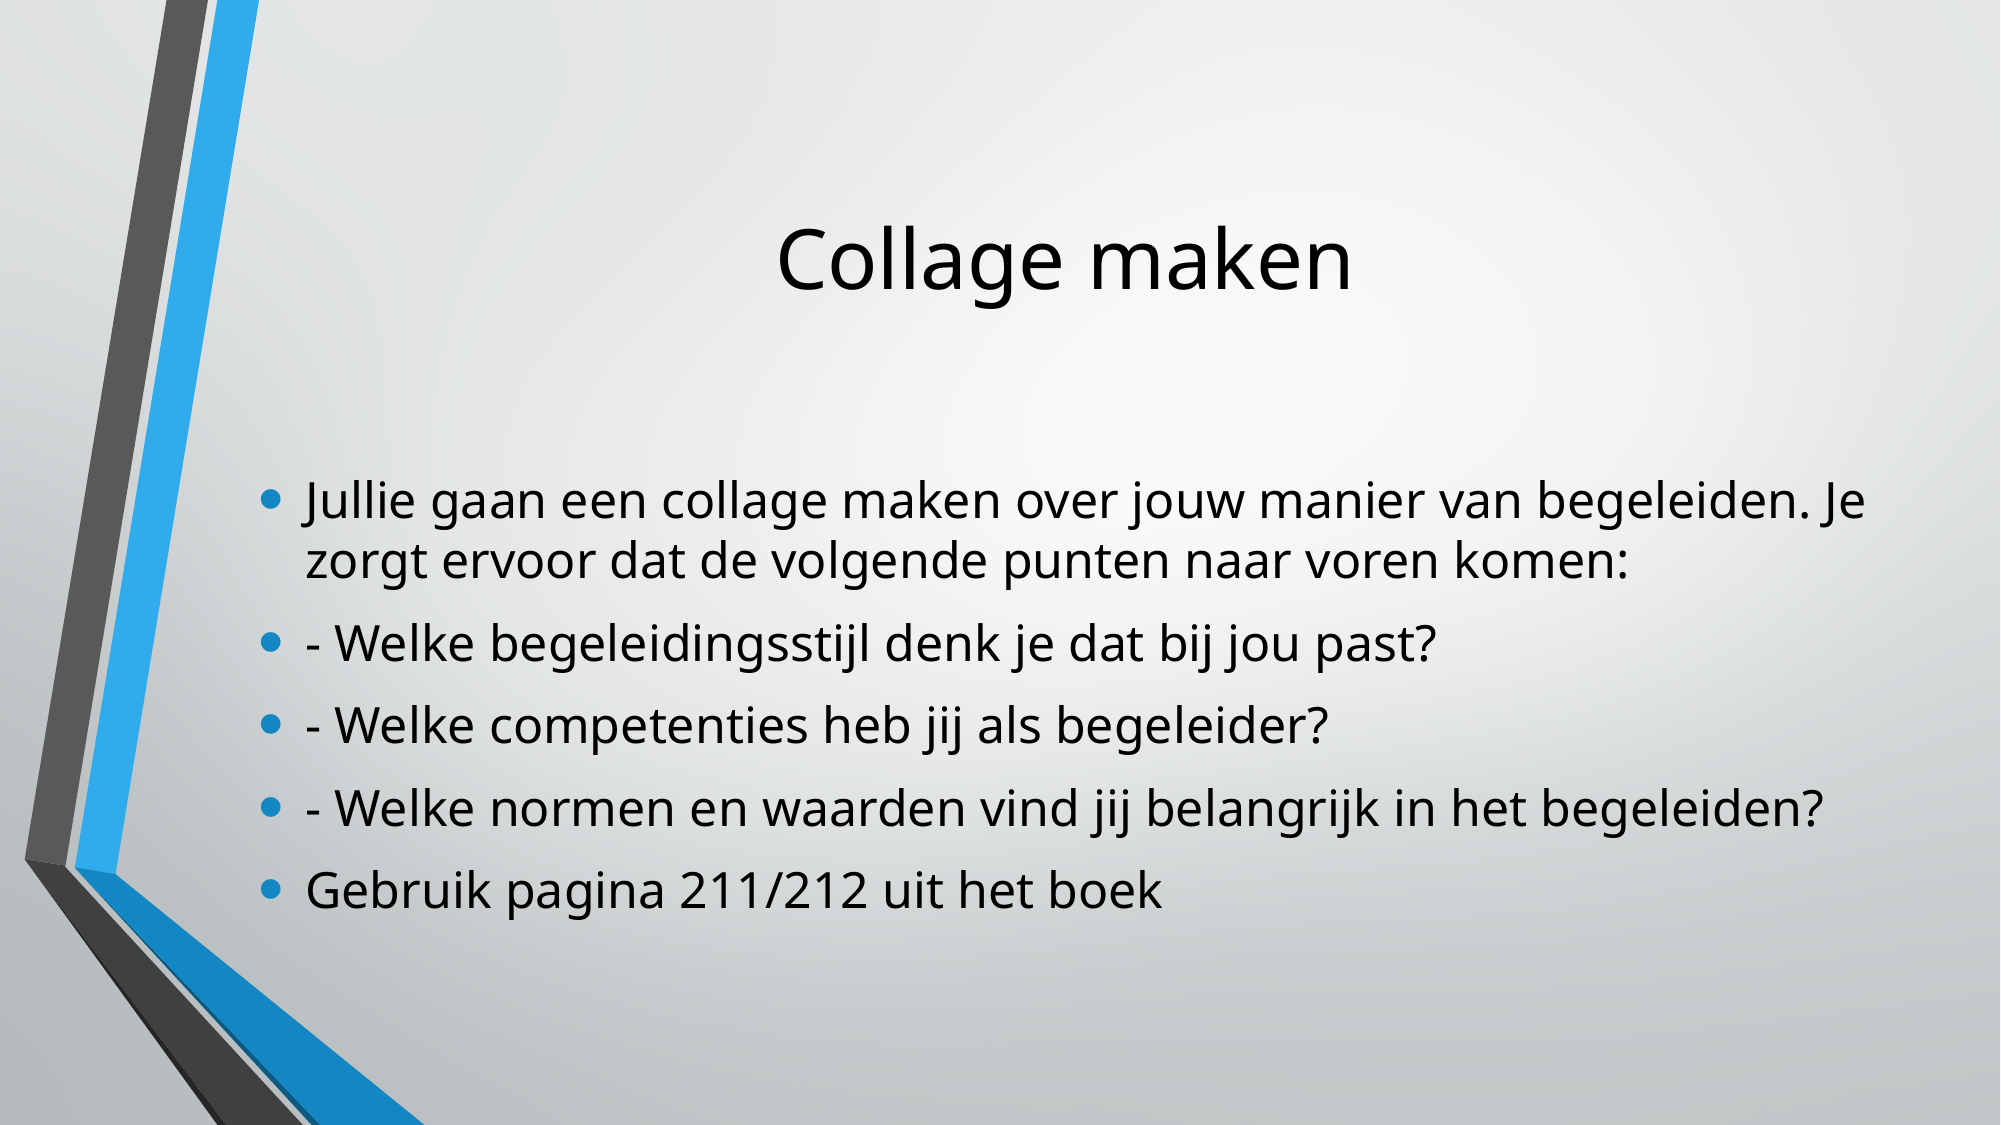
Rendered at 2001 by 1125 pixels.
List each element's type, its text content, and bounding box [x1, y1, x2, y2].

title Collage maken [243, 112, 1887, 400]
list Jullie gaan een collage maken over jouw manier van begeleiden. Je zorgt ervoor dat de volgende punten naar voren komen: - Welke begeleidingsstijl denk je dat bij jou past? - Welke competenties heb jij als begeleider? - Welke normen en waarden vind jij belangrijk in het begeleiden? Gebruik pagina 211/212 uit het boek [243, 437, 1887, 950]
